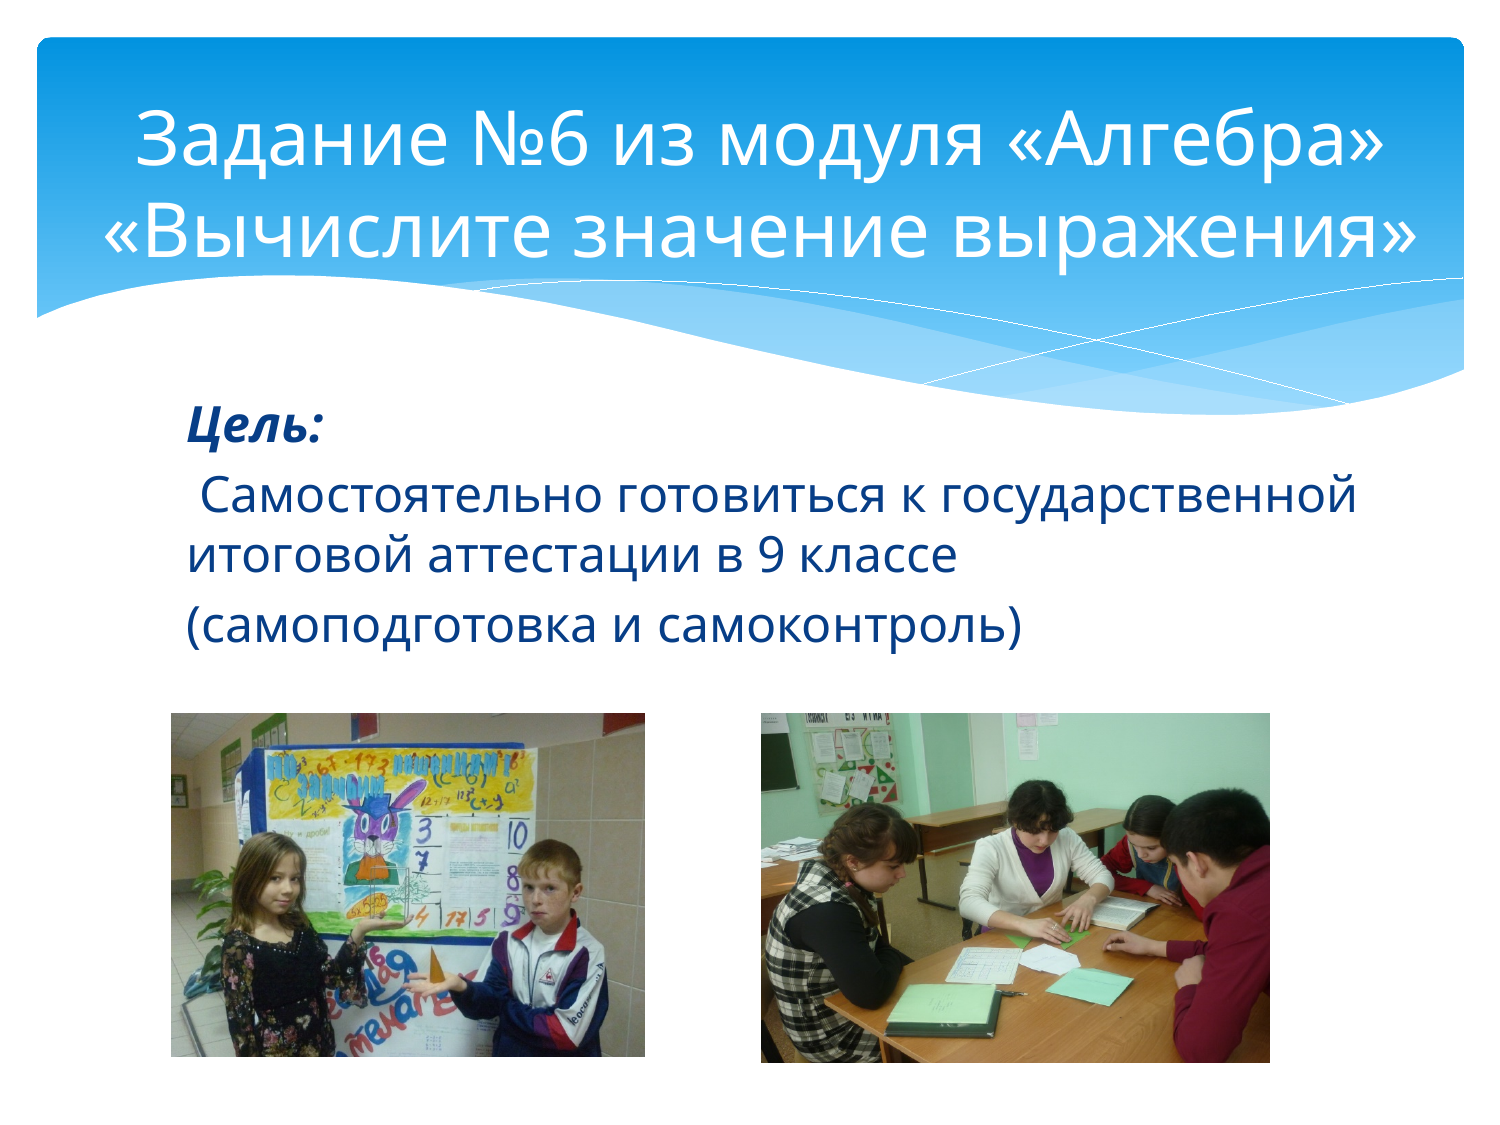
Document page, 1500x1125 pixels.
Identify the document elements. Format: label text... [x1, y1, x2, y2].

title Задание №6 из модуля «Алгебра» «Вычислите значение выражения» [86, 78, 1437, 284]
list Цель: Самостоятельно готовиться к государственной итоговой аттестации в 9 классе (самоподготовка и самоконтроль) [171, 385, 1387, 1011]
picture [761, 713, 1270, 1063]
picture [170, 713, 645, 1057]
